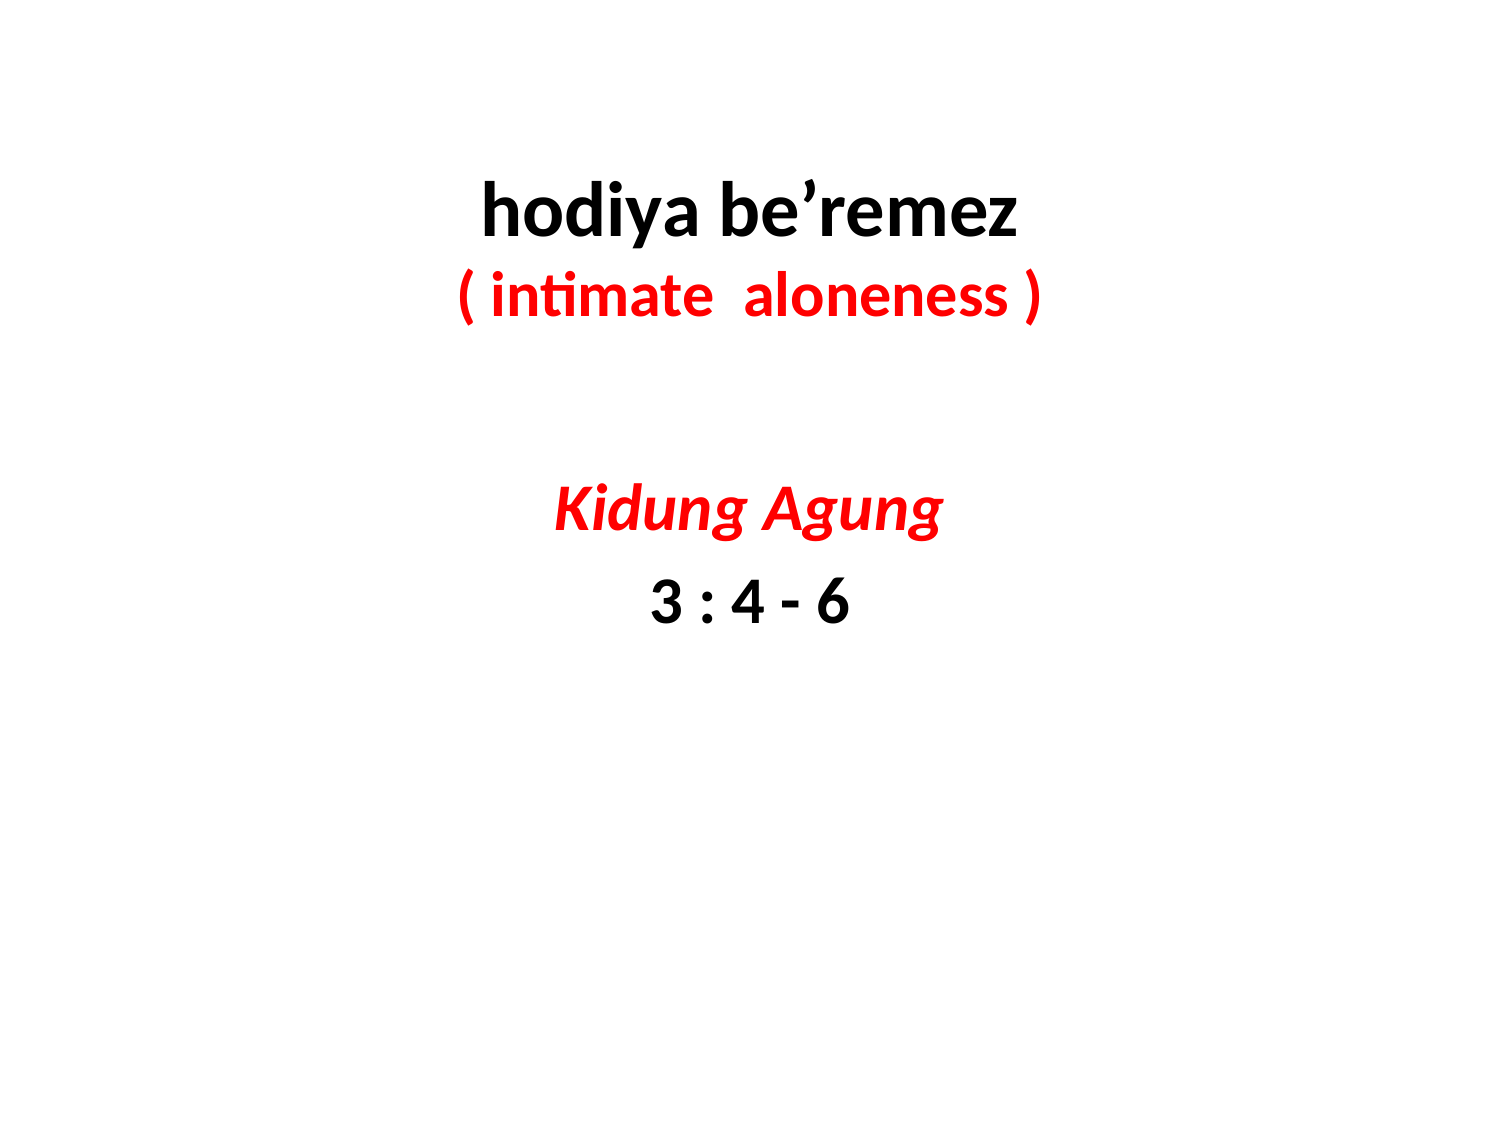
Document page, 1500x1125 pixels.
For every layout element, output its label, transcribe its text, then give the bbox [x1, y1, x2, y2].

title hodiya be’remez ( intimate aloneness ) [75, 149, 1425, 338]
list Kidung Agung 3 : 4 - 6 [75, 362, 1425, 700]
